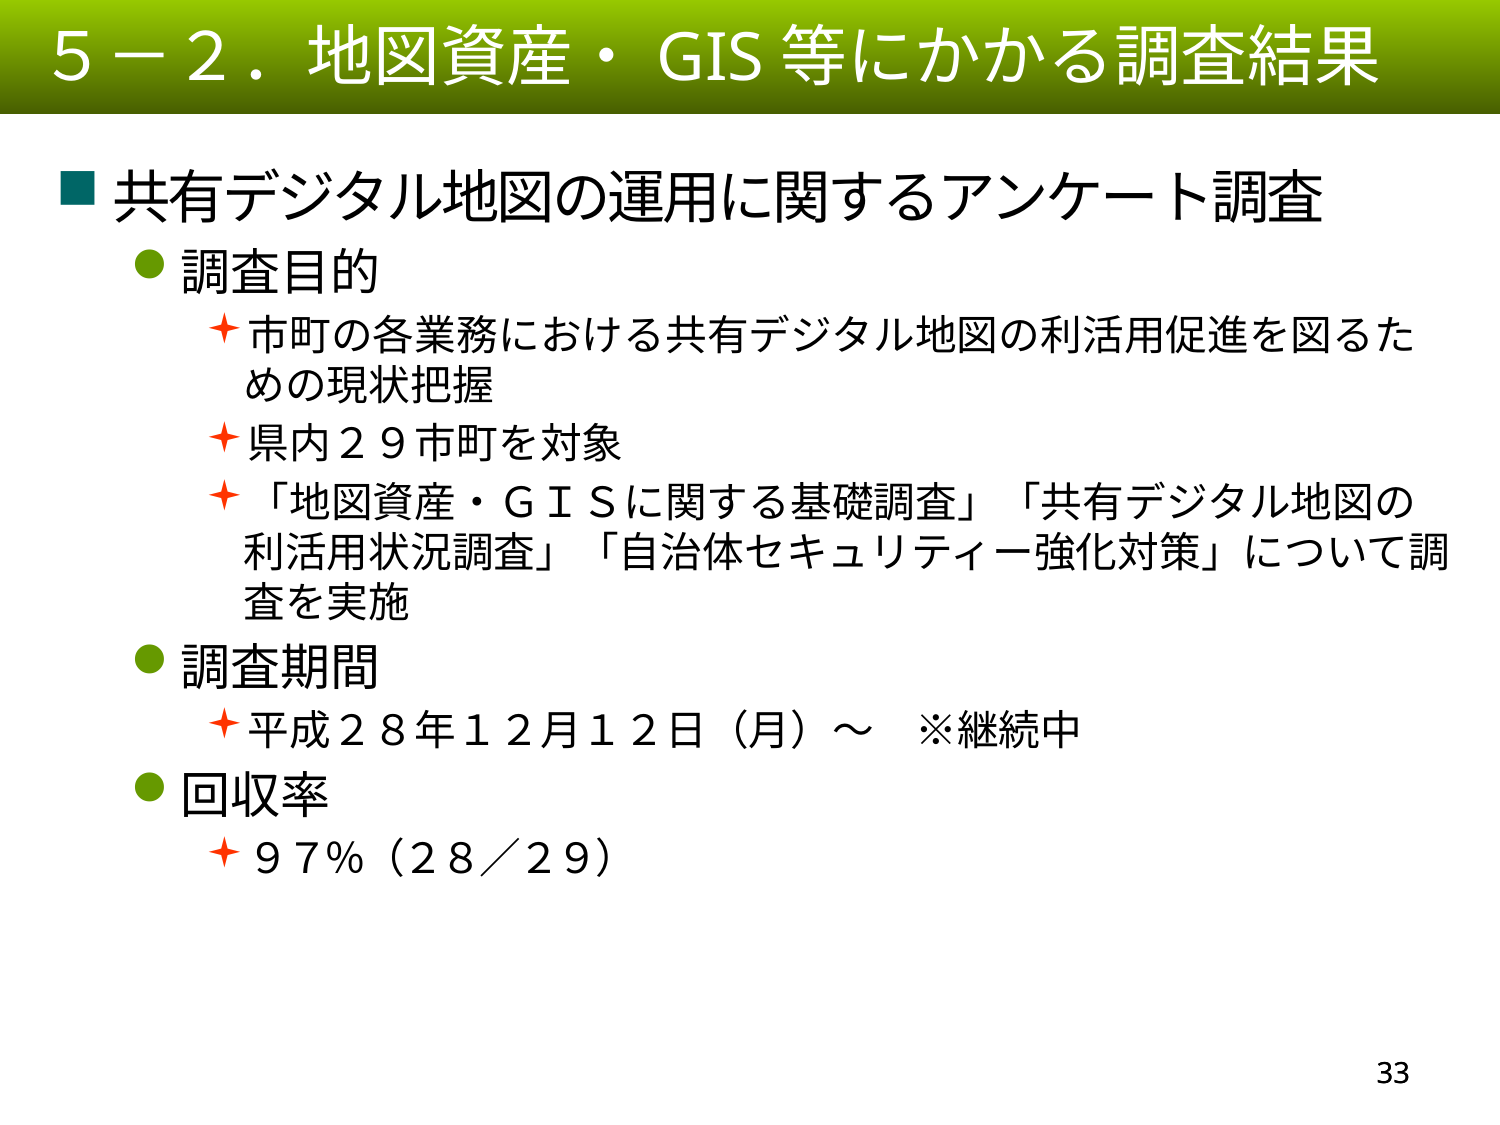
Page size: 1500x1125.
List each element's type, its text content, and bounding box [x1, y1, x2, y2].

text_box ５－２．地図資産・GIS等にかかる調査結果 [25, 12, 1471, 96]
text_box 共有デジタル地図の運用に関するアンケート調査 調査目的 市町の各業務における共有デジタル地図の利活用促進を図るための現状把握 県内２９市町を対象 「地図資産・ＧＩＳに関する基礎調査」「共有デジタル地図の利活用状況調査」「自治体セキュリティー強化対策」について調査を実施 調査期間 平成２８年１２月１２日（月）～ ※継続中 回収率 ９７％（２８／２９） [41, 153, 1471, 1071]
text_box 32 [1074, 1071, 1425, 1103]
